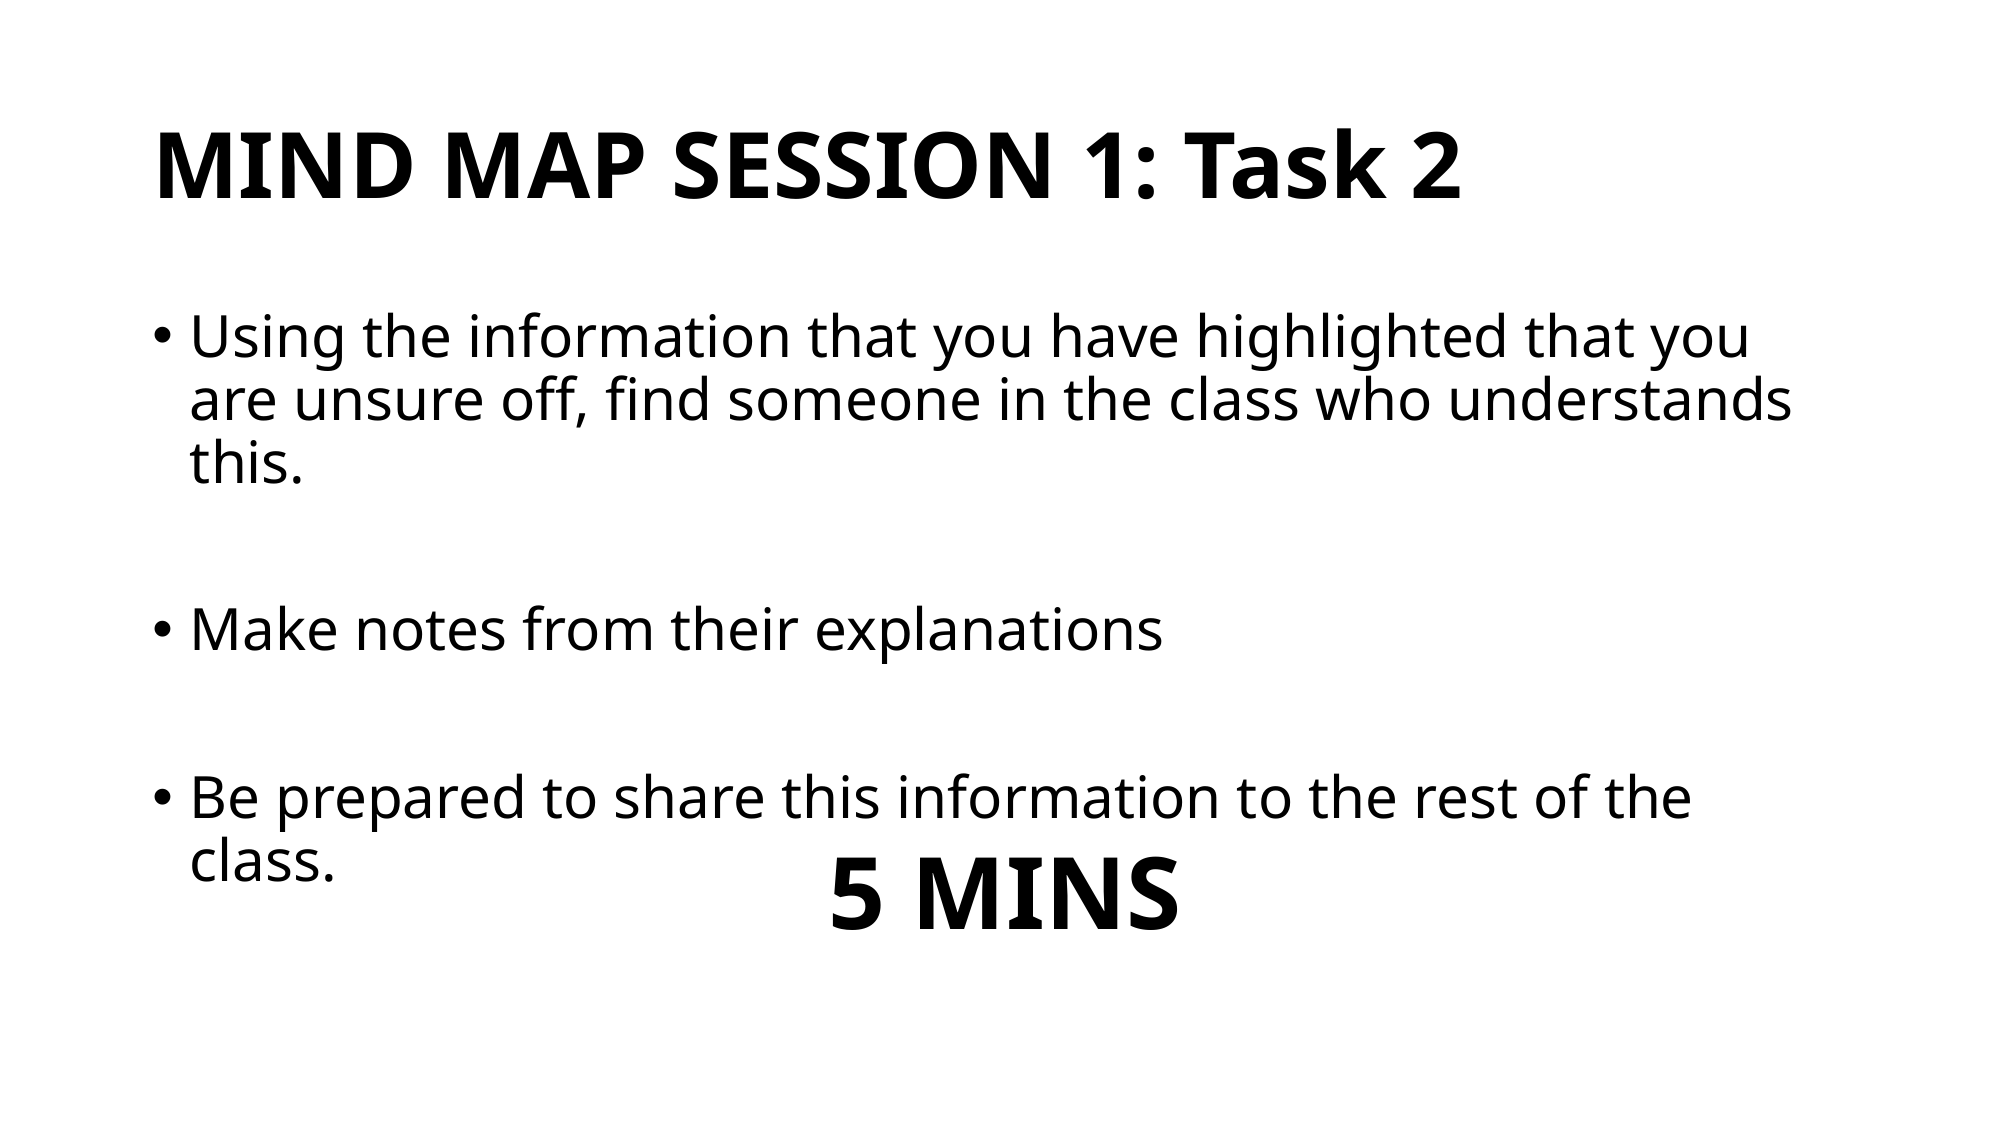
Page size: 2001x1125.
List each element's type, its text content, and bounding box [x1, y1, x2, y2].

list Using the information that you have highlighted that you are unsure off, find someone in the class who understands this. Make notes from their explanations Be prepared to share this information to the rest of the class. [137, 299, 1863, 1014]
text_box 5 MINS [480, 822, 1531, 1110]
title MIND MAP SESSION 1: Task 2 [137, 59, 1863, 278]
